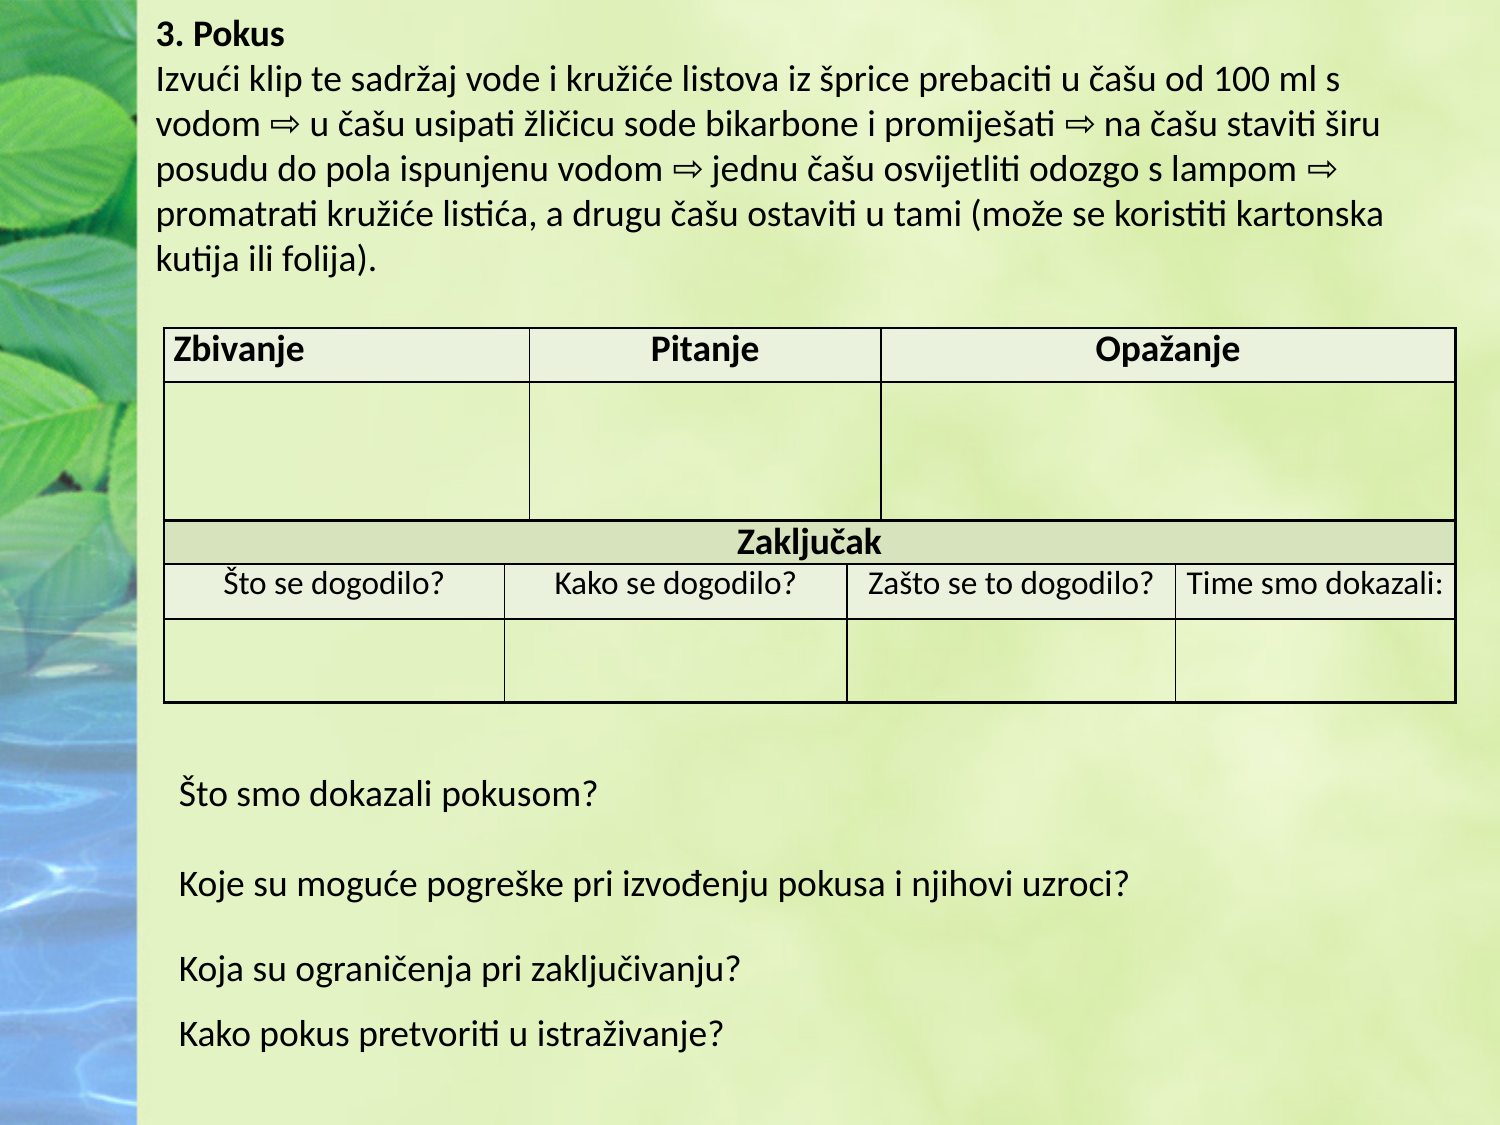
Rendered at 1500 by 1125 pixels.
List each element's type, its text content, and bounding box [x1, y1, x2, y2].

table_cell [1176, 620, 1454, 701]
table_header Zbivanje [165, 329, 529, 381]
table_cell [165, 620, 504, 701]
table_header Pitanje [530, 329, 880, 381]
table_cell Time smo dokazali: [1176, 565, 1454, 618]
table_cell Kako se dogodilo? [505, 565, 846, 618]
text_box Što smo dokazali pokusom? Koje su moguće pogreške pri izvođenju pokusa i njihovi uzroci? Koja su ograničenja pri zaključivanju? Kako pokus pretvoriti u istraživanje? [163, 761, 1453, 1062]
table_cell [165, 383, 529, 519]
text_box 3. Pokus Izvući klip te sadržaj vode i kružiće listova iz šprice prebaciti u čašu od 100 ml s vodom ⇨ u čašu usipati žličicu sode bikarbone i promiješati ⇨ na čašu staviti širu posudu do pola ispunjenu vodom ⇨ jednu čašu osvijetliti odozgo s lampom ⇨ promatrati kružiće listića, a drugu čašu ostaviti u tami (može se koristiti kartonska kutija ili folija). [140, 1, 1442, 287]
table_cell [530, 383, 880, 519]
table_cell [505, 620, 846, 701]
table_cell Zašto se to dogodilo? [848, 565, 1175, 618]
table_header Opažanje [882, 329, 1454, 381]
table_cell [882, 383, 1454, 519]
table_cell [848, 620, 1175, 701]
picture [0, 0, 1500, 1125]
table_cell Zaključak [165, 522, 1454, 563]
table_cell Što se dogodilo? [165, 565, 504, 618]
